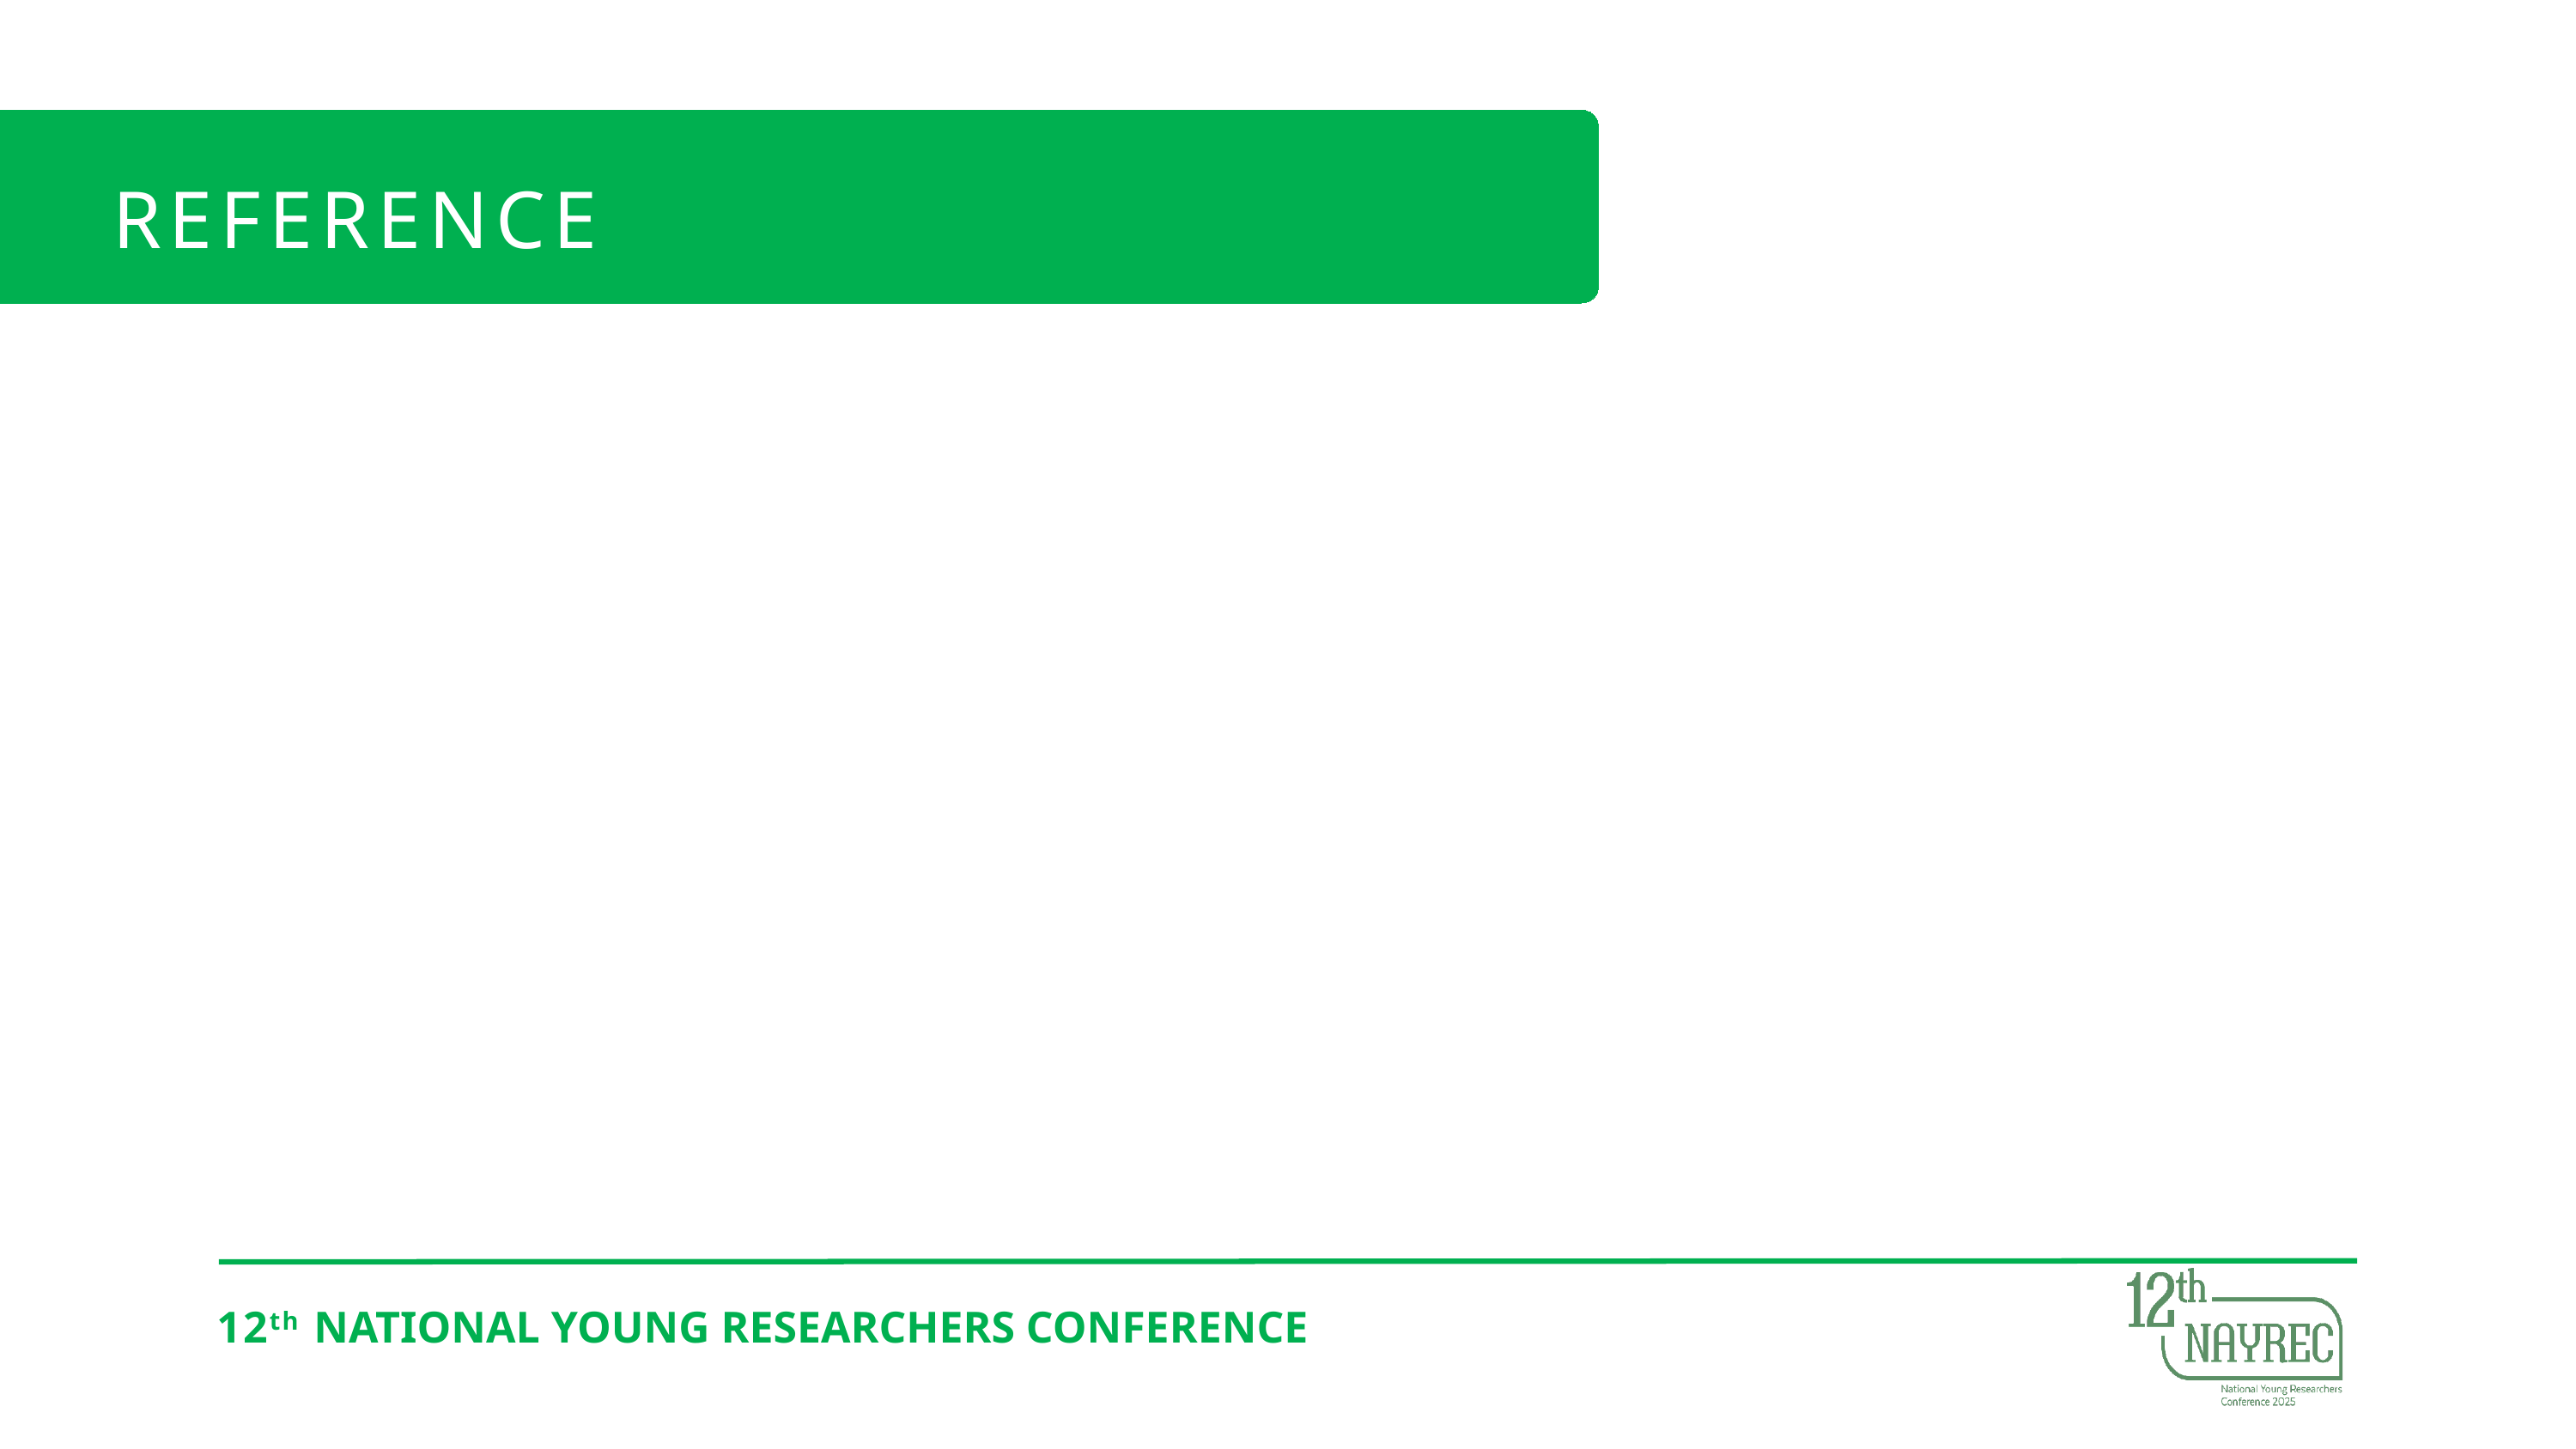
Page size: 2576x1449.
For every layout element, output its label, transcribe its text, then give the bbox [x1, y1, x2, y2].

text_box [0, 110, 1599, 304]
text_box 12th NATIONAL YOUNG RESEARCHERS CONFERENCE [204, 1293, 1545, 1358]
picture [2071, 1226, 2415, 1426]
text_box REFERENCE [112, 155, 1713, 265]
